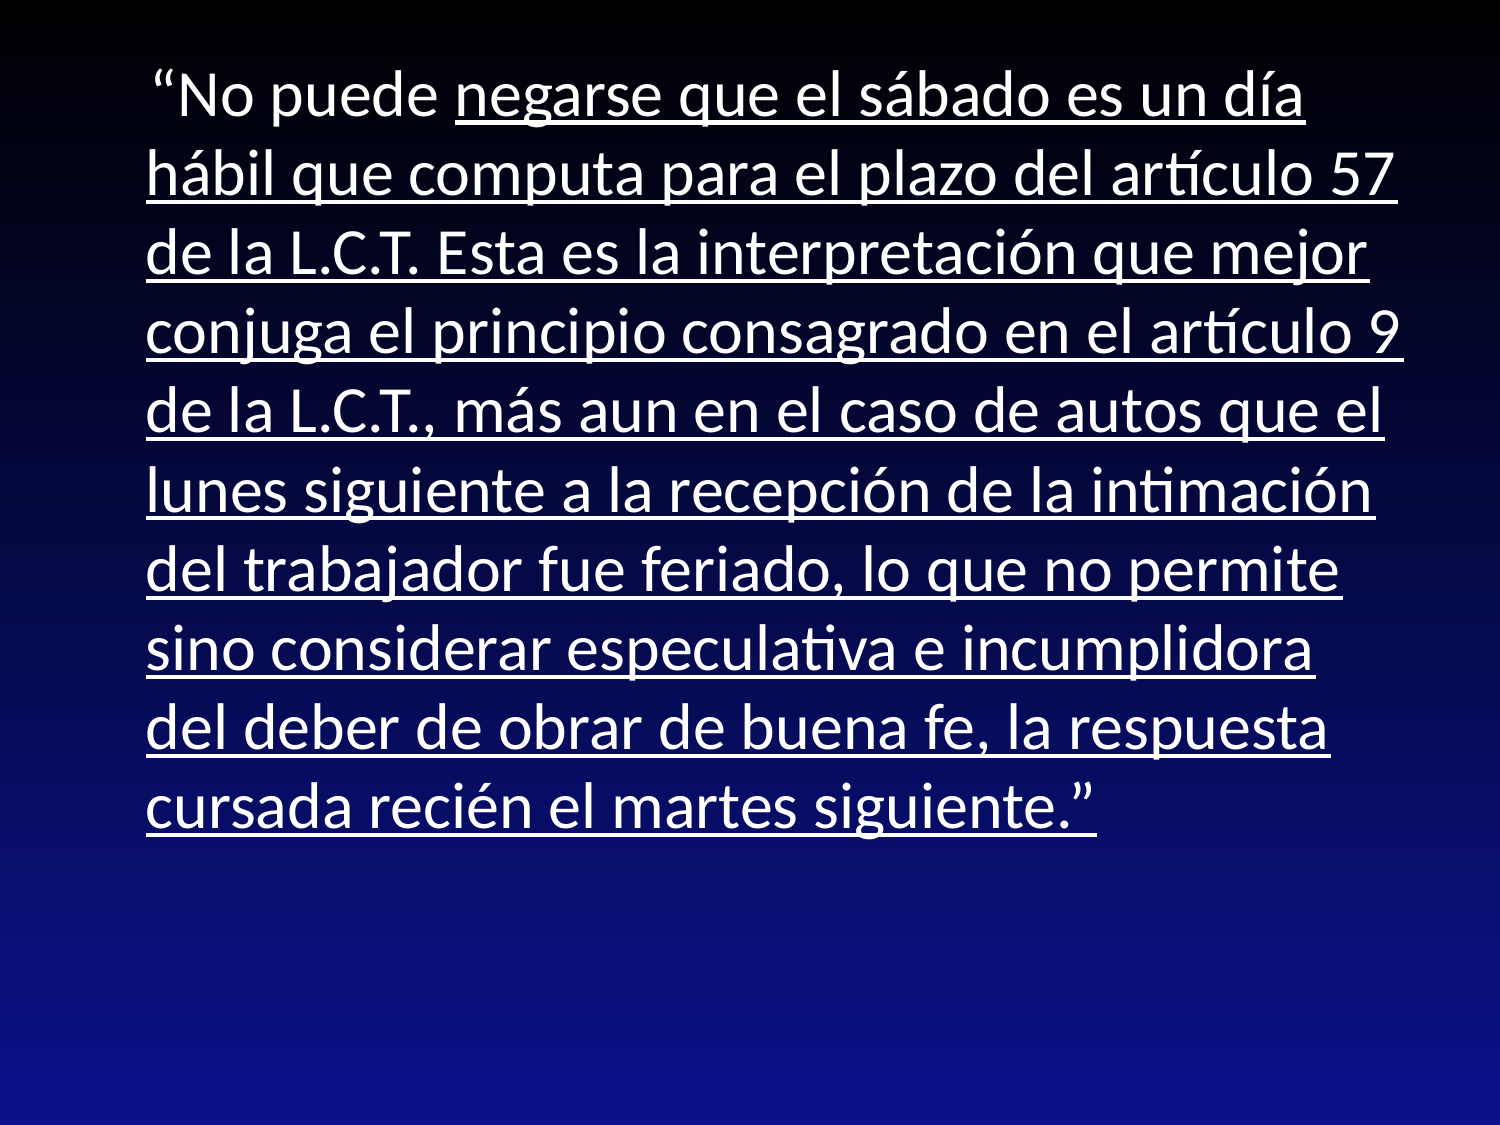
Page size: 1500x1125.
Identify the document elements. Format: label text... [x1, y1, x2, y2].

list “No puede negarse que el sábado es un día hábil que computa para el plazo del artículo 57 de la L.C.T. Esta es la interpretación que mejor conjuga el principio consagrado en el artículo 9 de la L.C.T., más aun en el caso de autos que el lunes siguiente a la recepción de la intimación del trabajador fue feriado, lo que no permite sino considerar especulativa e incumplidora del deber de obrar de buena fe, la respuesta cursada recién el martes siguiente.” [74, 42, 1426, 1006]
